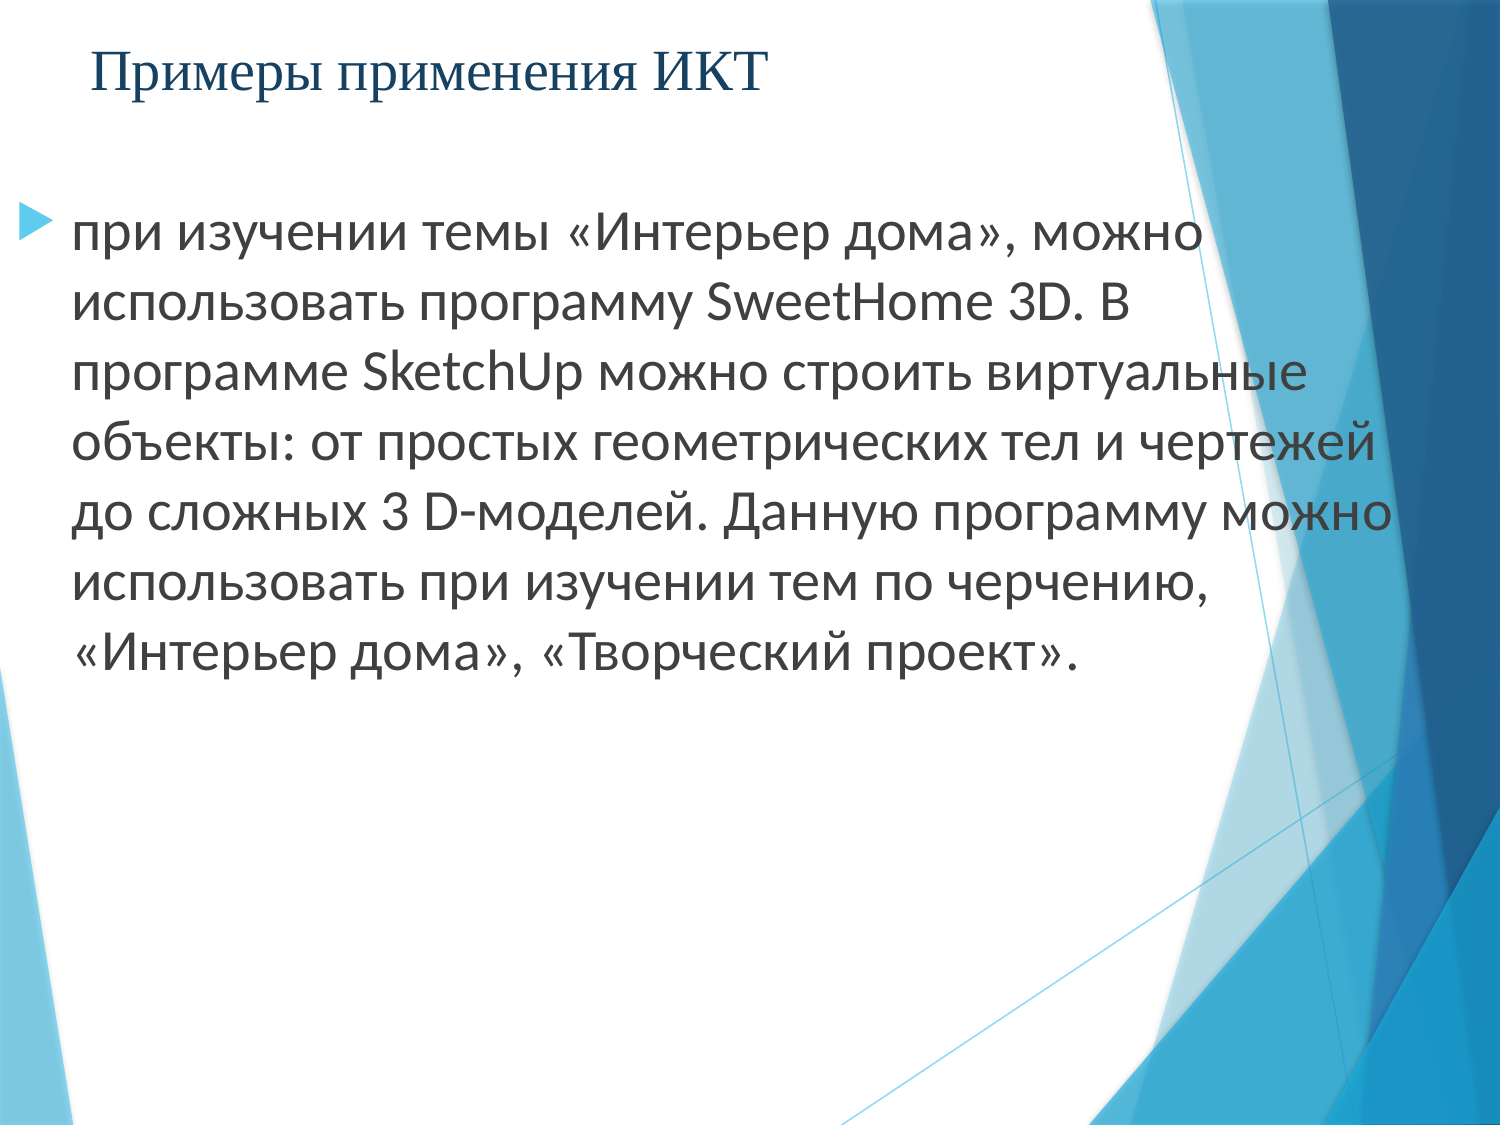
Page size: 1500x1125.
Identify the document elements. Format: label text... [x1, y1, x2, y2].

title Примеры применения ИКТ [75, 24, 1425, 149]
list при изучении темы «Интерьер дома», можно использовать программу SweetHome 3D. В программе SketchUp можно строить виртуальные объекты: от простых геометрических тел и чертежей до сложных 3 D-моделей. Данную программу можно использовать при изучении тем по черчению, «Интерьер дома», «Творческий проект». [0, 184, 1425, 1024]
